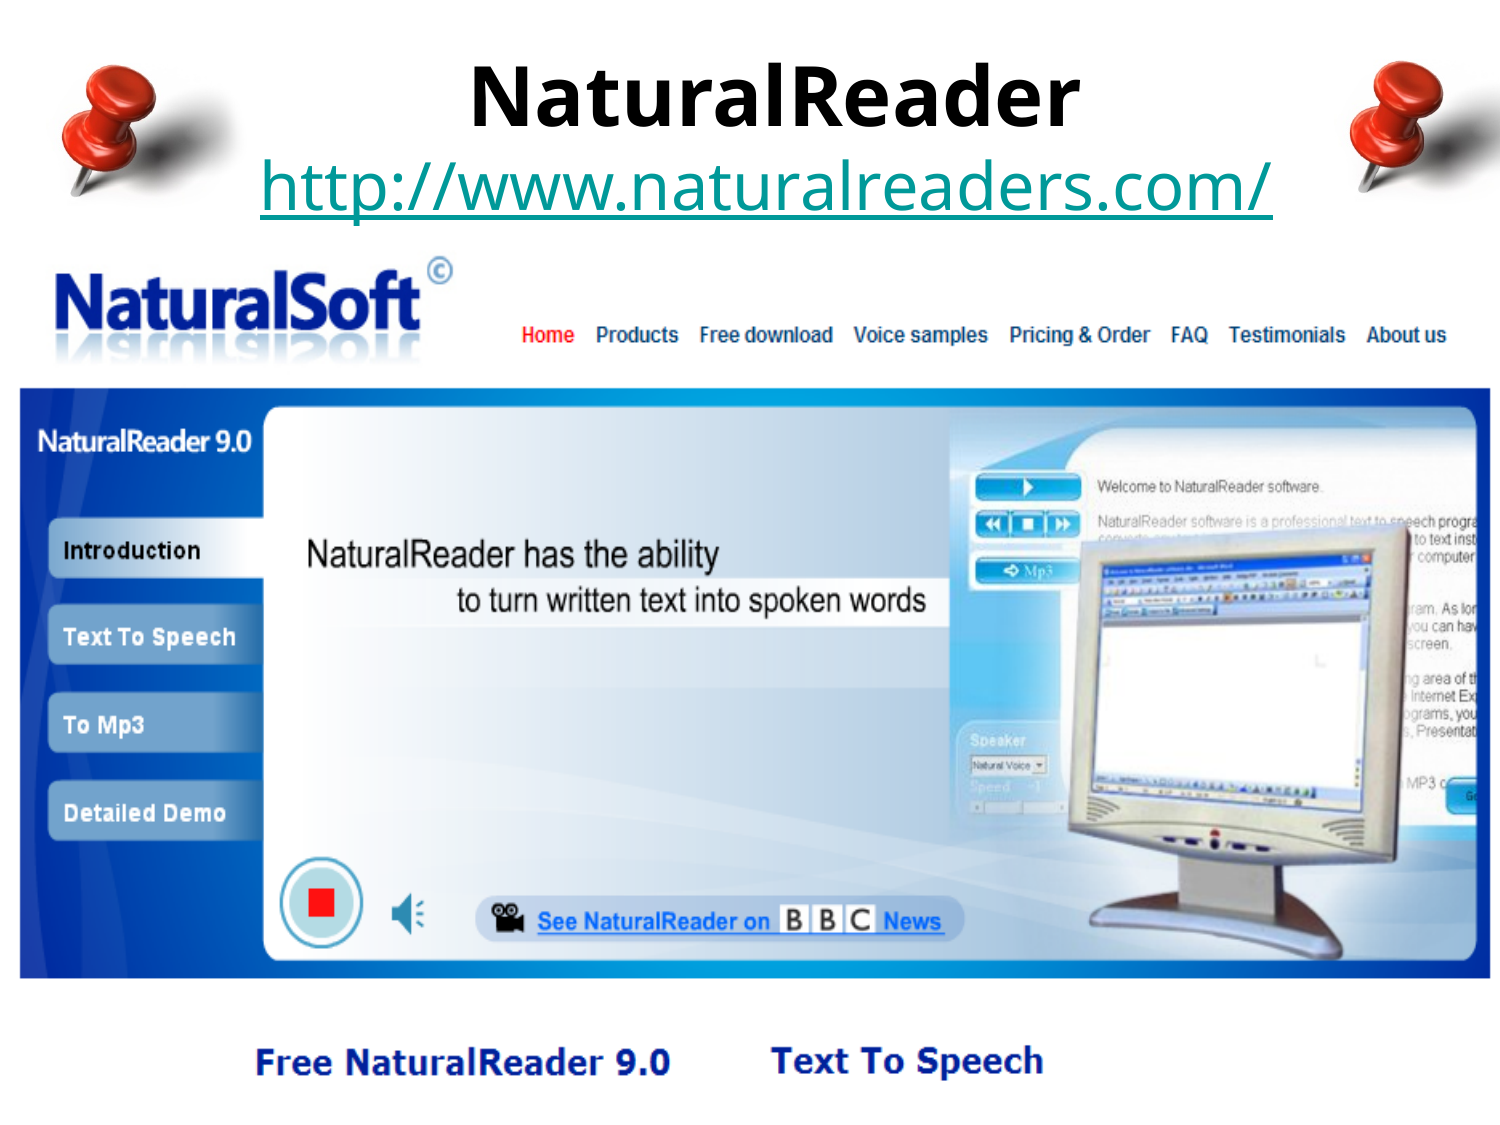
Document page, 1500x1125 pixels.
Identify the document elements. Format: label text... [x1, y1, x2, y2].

picture [1274, 37, 1500, 235]
title NaturalReader http://www.naturalreaders.com/ [265, 44, 1269, 233]
picture [0, 40, 1500, 1088]
